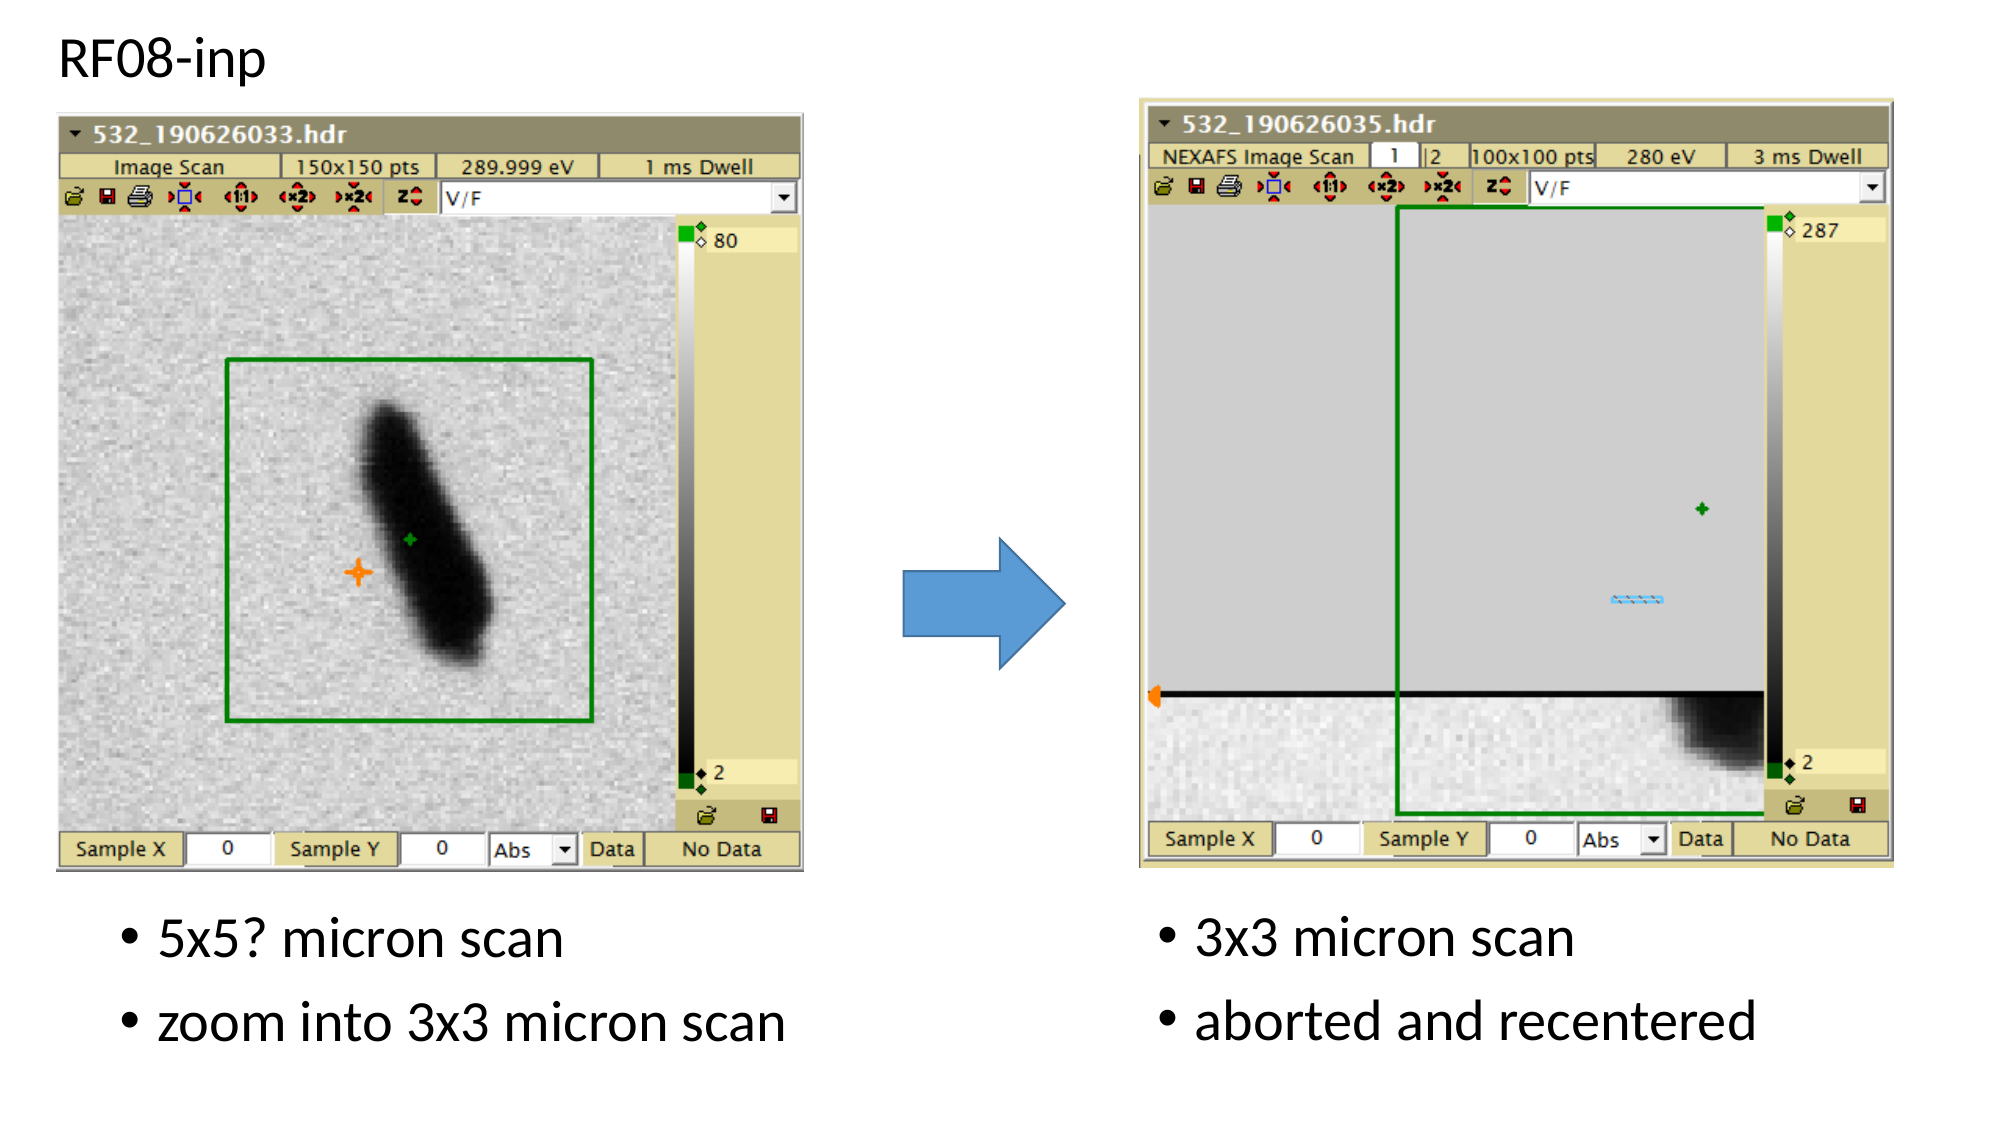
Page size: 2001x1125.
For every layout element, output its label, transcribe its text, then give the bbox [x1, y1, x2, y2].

list 5x5? micron scan zoom into 3x3 micron scan [104, 899, 904, 1125]
text_box [902, 536, 1067, 671]
picture [1139, 97, 1894, 868]
text_box RF08-inp [43, 19, 310, 128]
picture [56, 112, 804, 872]
text_box 3x3 micron scan aborted and recentered [1142, 898, 1942, 1125]
